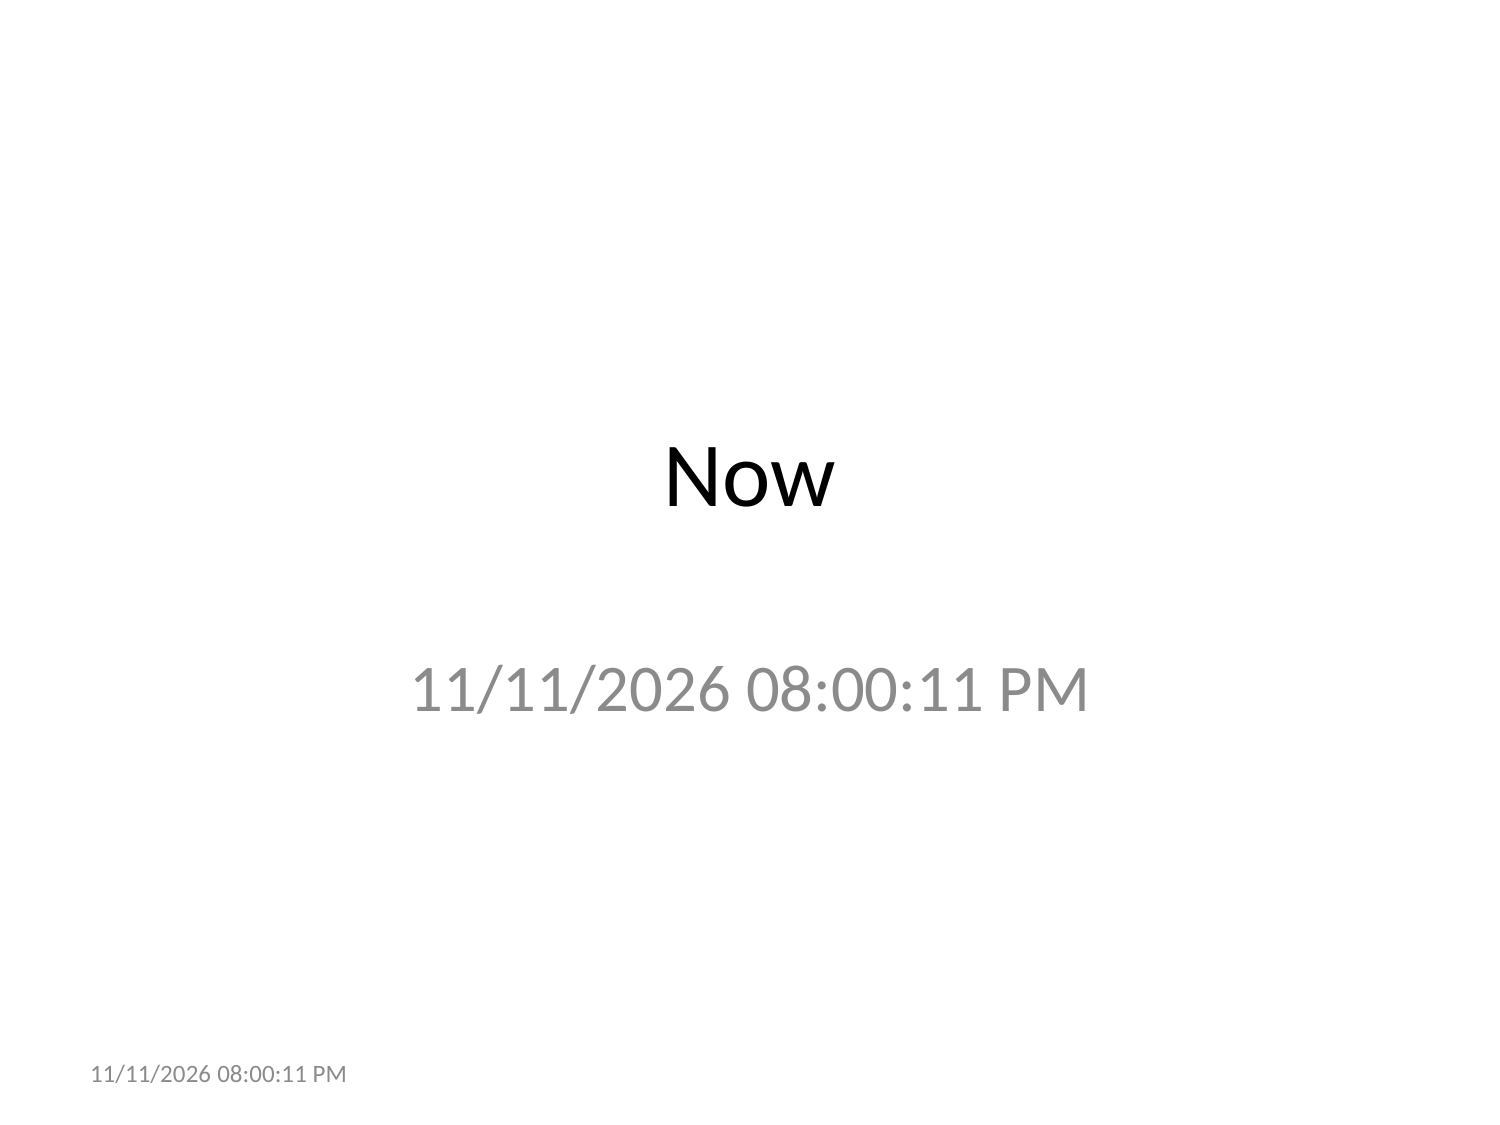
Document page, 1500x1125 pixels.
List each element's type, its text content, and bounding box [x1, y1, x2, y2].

title Now [112, 349, 1388, 591]
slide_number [75, 1042, 425, 1103]
subtitle 2011-12-19 10:20:04 AM [225, 637, 1275, 925]
